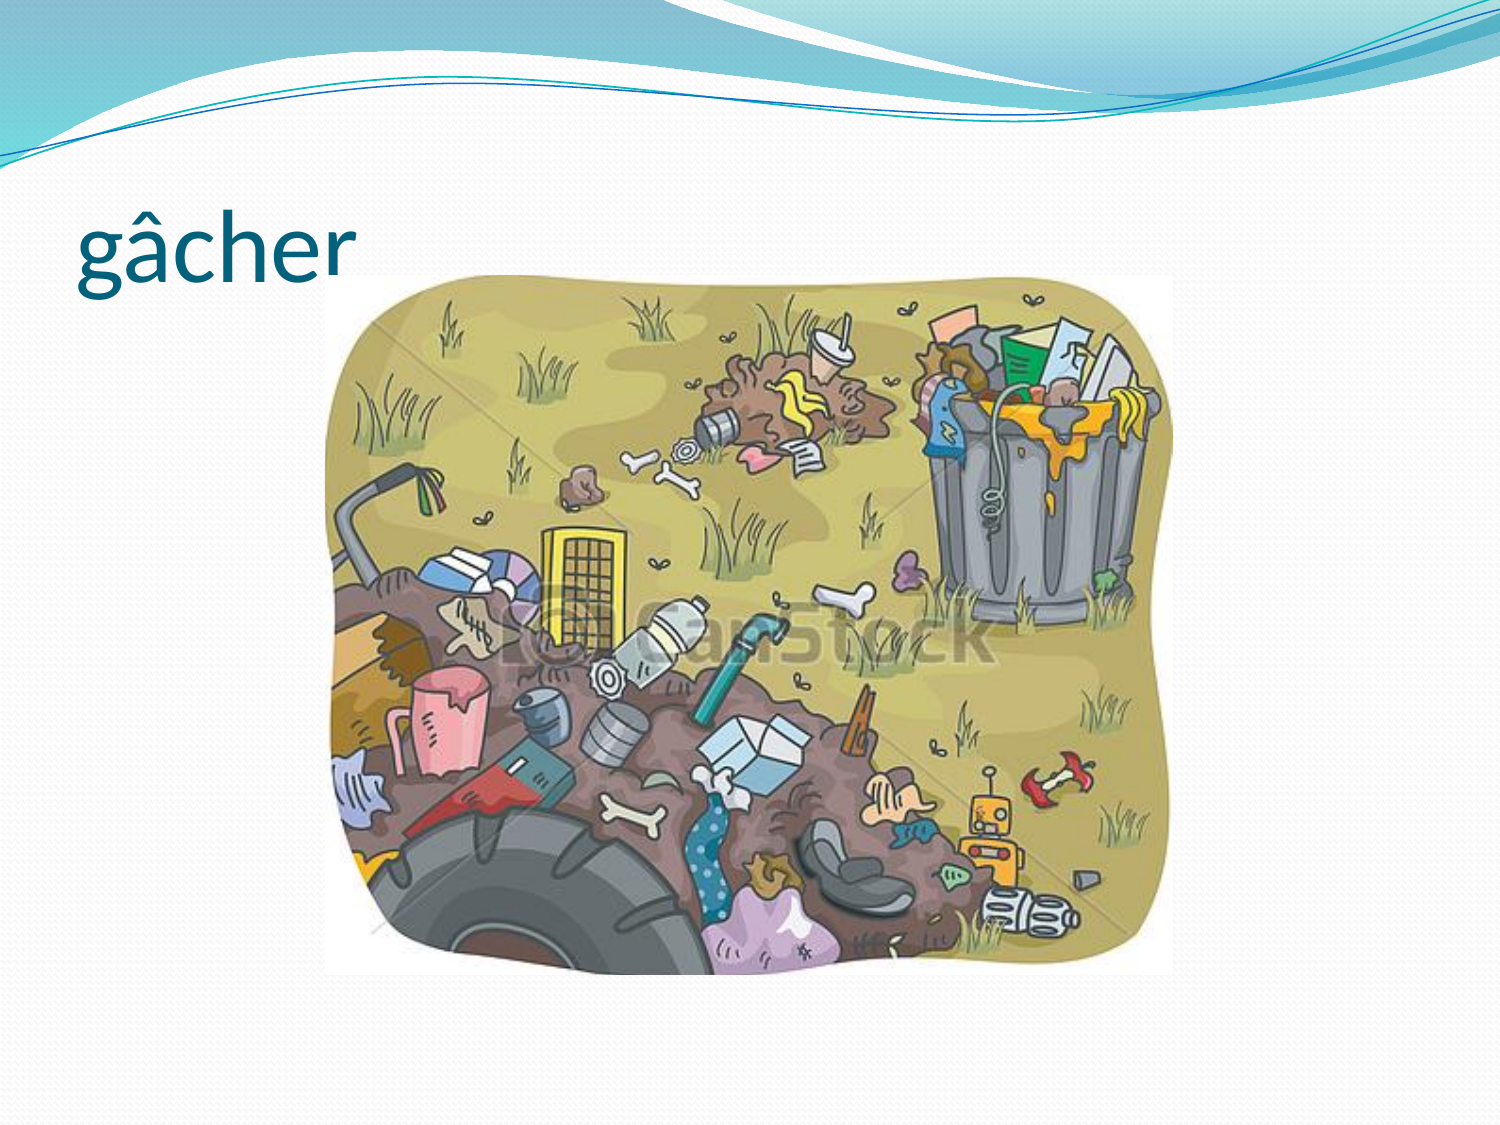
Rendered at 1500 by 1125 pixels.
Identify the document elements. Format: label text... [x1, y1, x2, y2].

title gâcher [75, 115, 1425, 303]
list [324, 274, 1174, 976]
